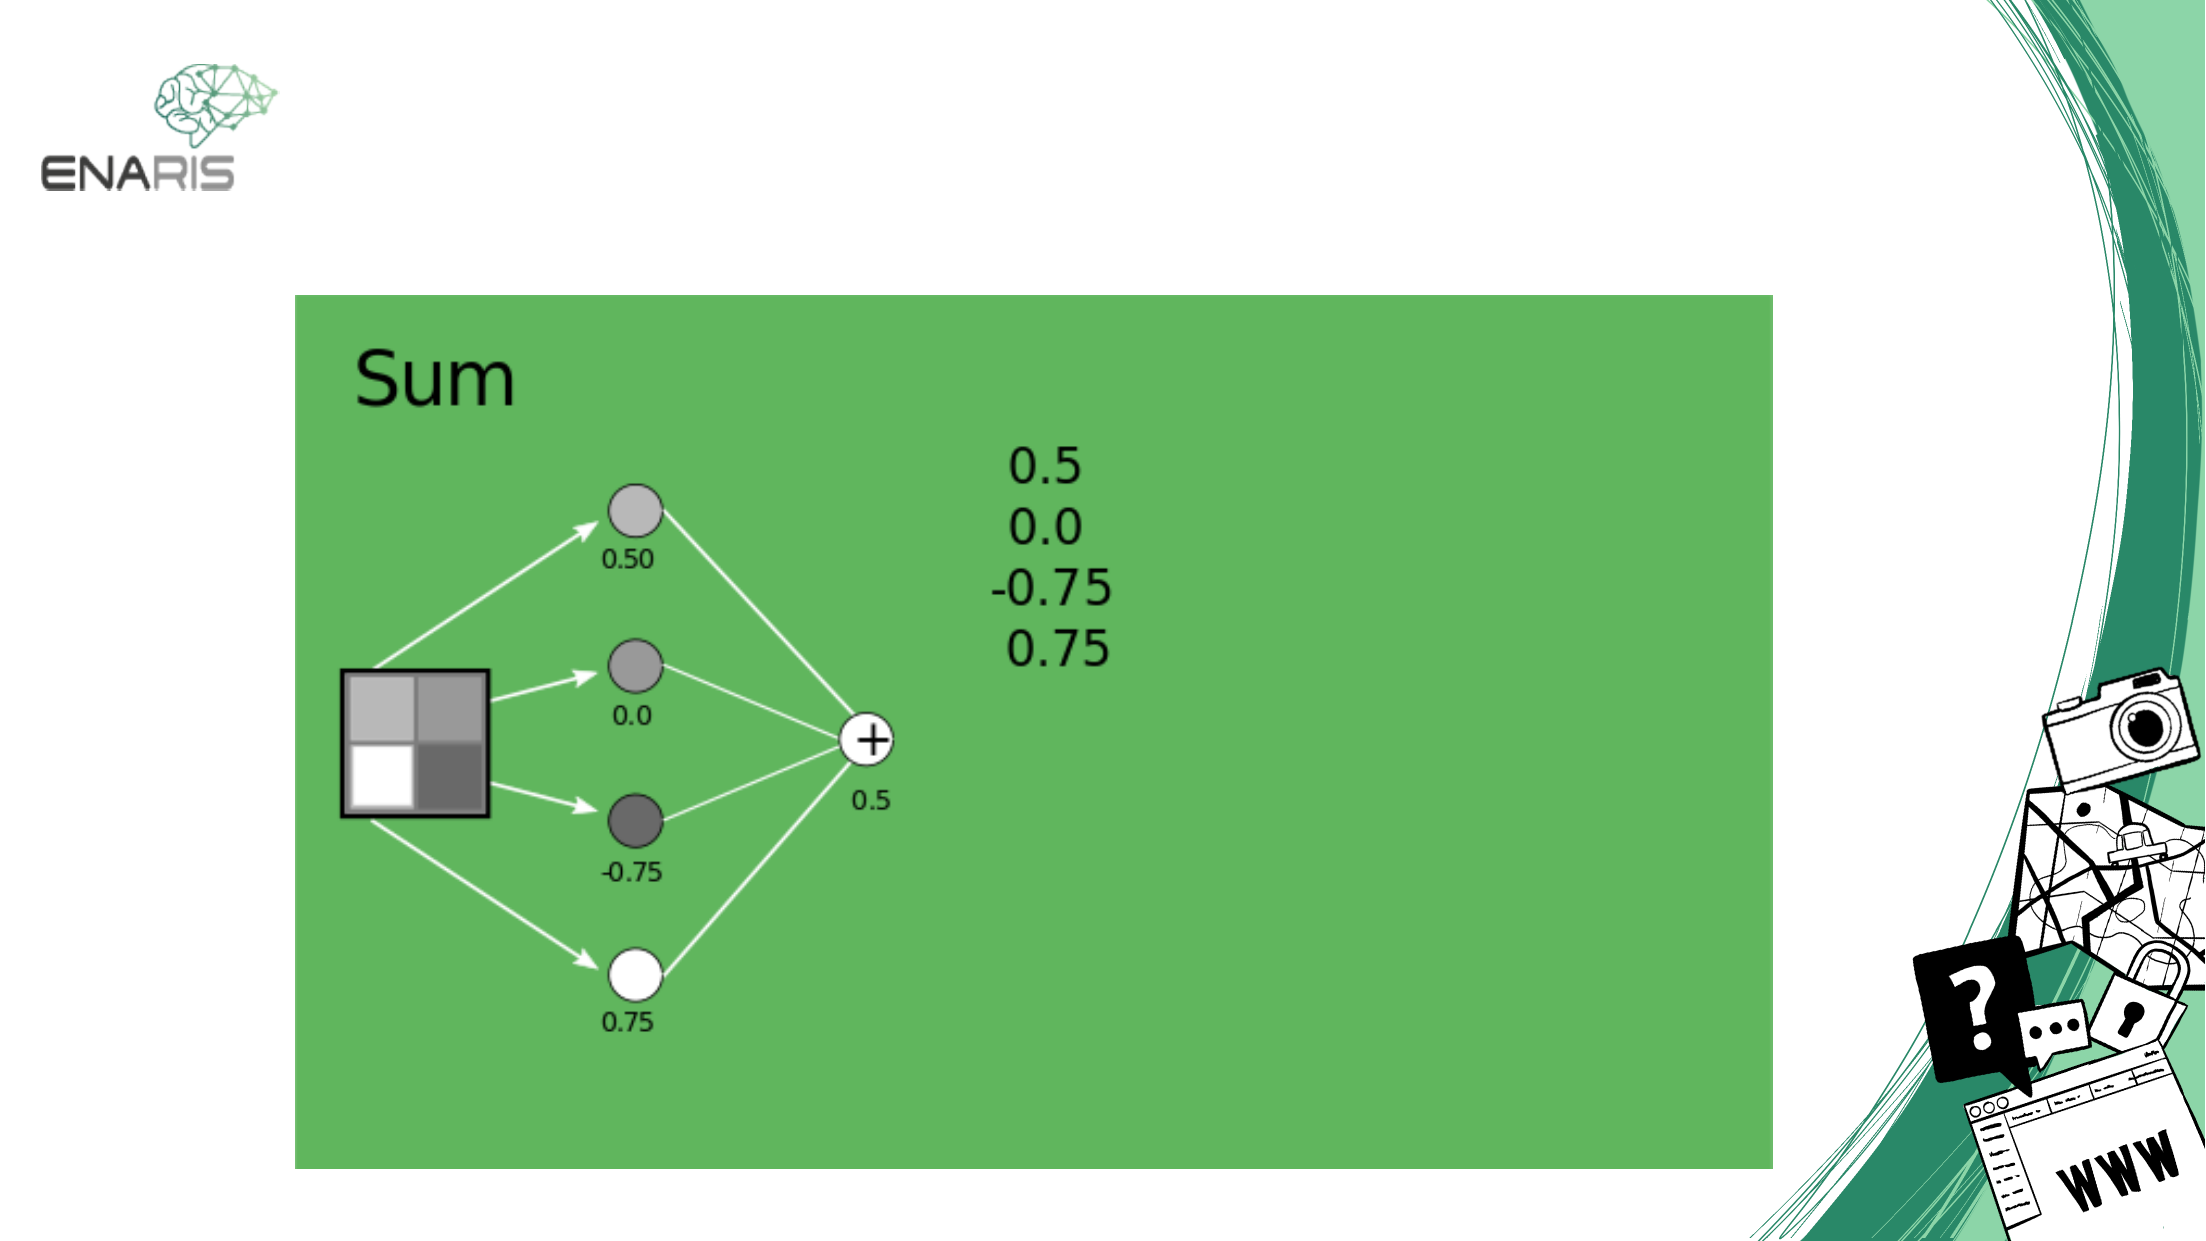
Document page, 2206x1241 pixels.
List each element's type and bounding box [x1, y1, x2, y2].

picture [294, 0, 2205, 1241]
picture [41, 64, 280, 191]
